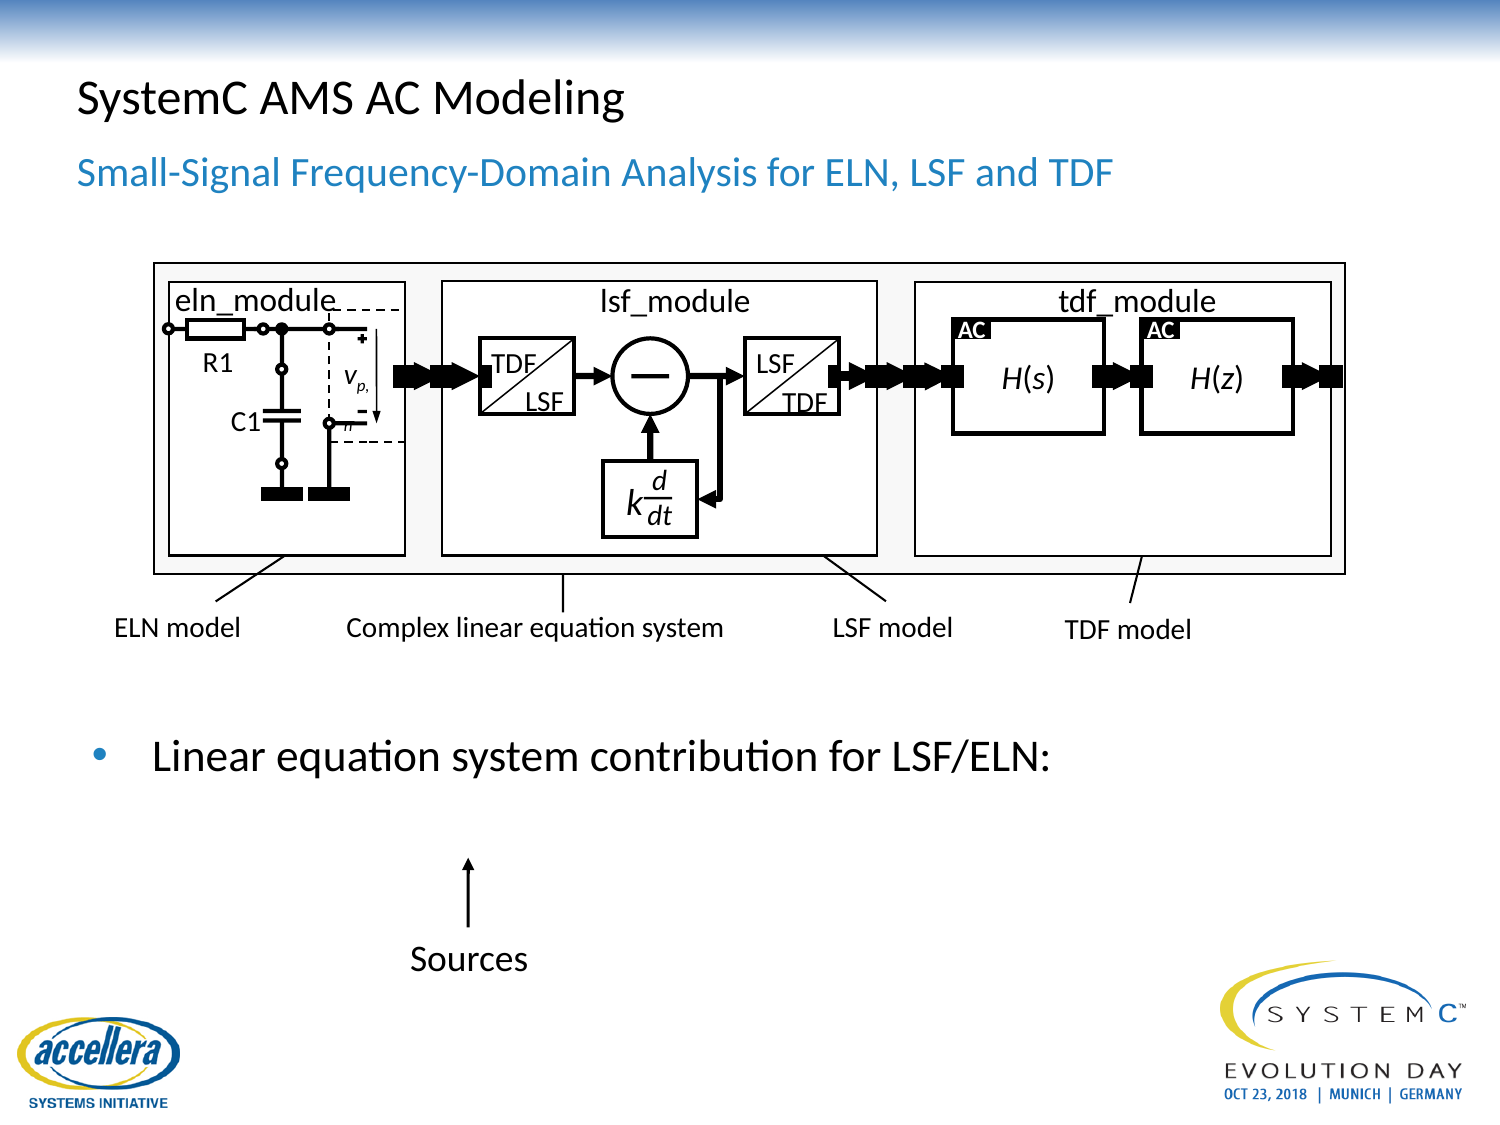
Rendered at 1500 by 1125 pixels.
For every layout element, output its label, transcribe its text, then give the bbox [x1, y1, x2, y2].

text_box LSF model [875, 621, 1049, 651]
list Small-Signal Frequency-Domain Analysis for ELN, LSF and TDF [76, 134, 1424, 206]
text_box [154, 262, 1346, 613]
text_box ELN model [99, 601, 301, 651]
title SystemC AMS AC Modeling [76, 59, 1424, 131]
text_box Sources [410, 934, 529, 980]
picture [17, 1017, 180, 1108]
text_box Complex linear equation system [331, 621, 875, 651]
text_box TDF model [1049, 621, 1251, 653]
text_box [461, 857, 475, 928]
picture [1211, 957, 1474, 1111]
